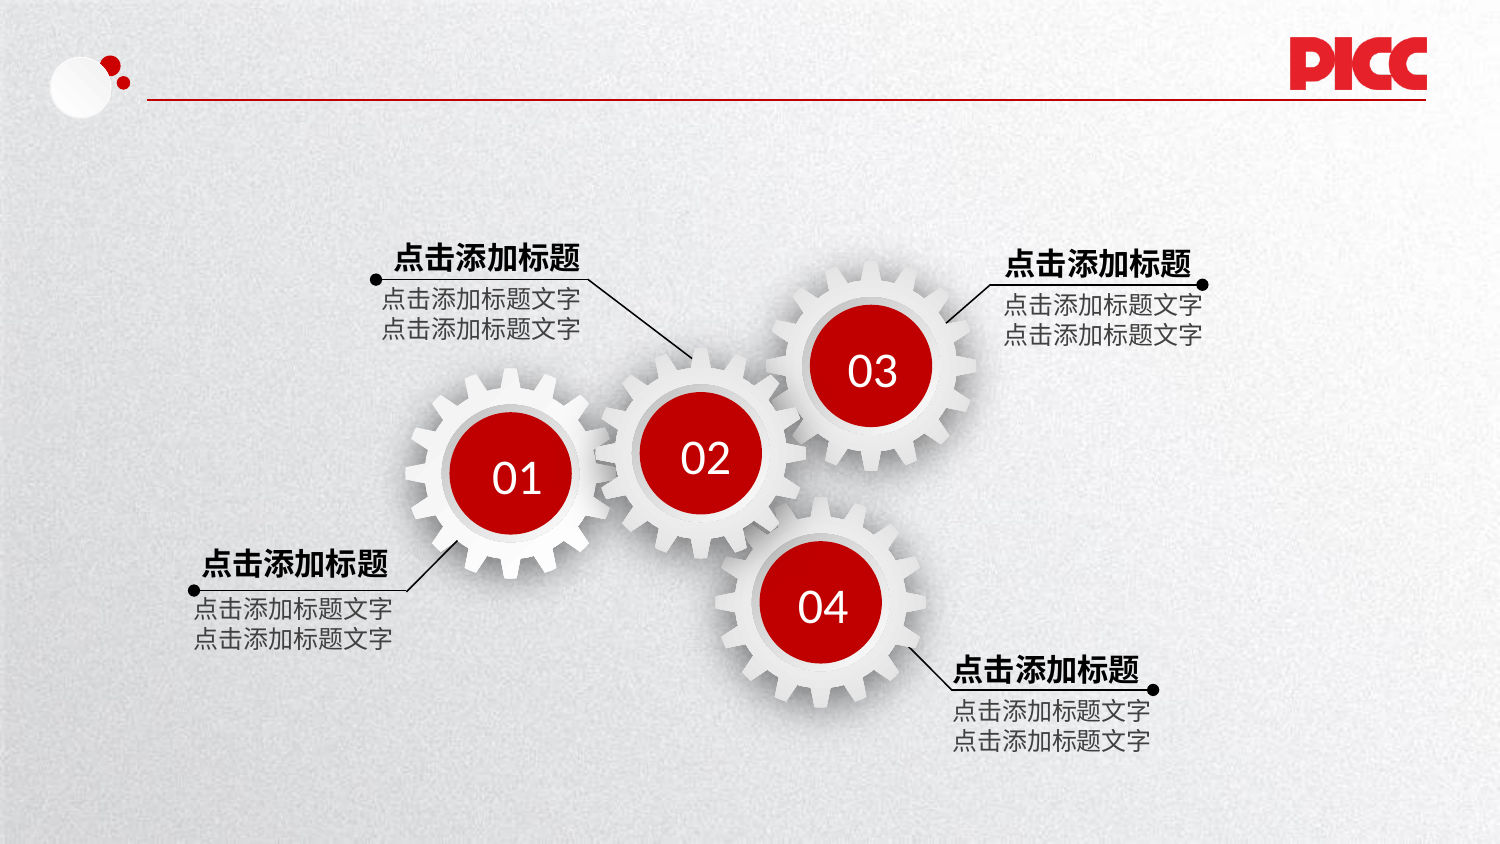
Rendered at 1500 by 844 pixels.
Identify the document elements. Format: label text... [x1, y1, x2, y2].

text_box 点击添加标题 [381, 232, 593, 277]
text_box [981, 284, 1203, 329]
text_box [931, 638, 1154, 691]
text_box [595, 347, 807, 559]
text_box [193, 540, 458, 593]
text_box 点击添加标题文字 点击添加标题文字 [940, 689, 1164, 761]
text_box 点击添加标题 [993, 238, 1204, 284]
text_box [765, 260, 977, 472]
picture [0, 0, 1500, 844]
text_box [405, 371, 616, 579]
text_box 点击添加标题文字 点击添加标题文字 [182, 587, 406, 659]
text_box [375, 278, 699, 364]
text_box 点击添加标题文字 点击添加标题文字 [992, 283, 1216, 355]
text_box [715, 496, 926, 708]
